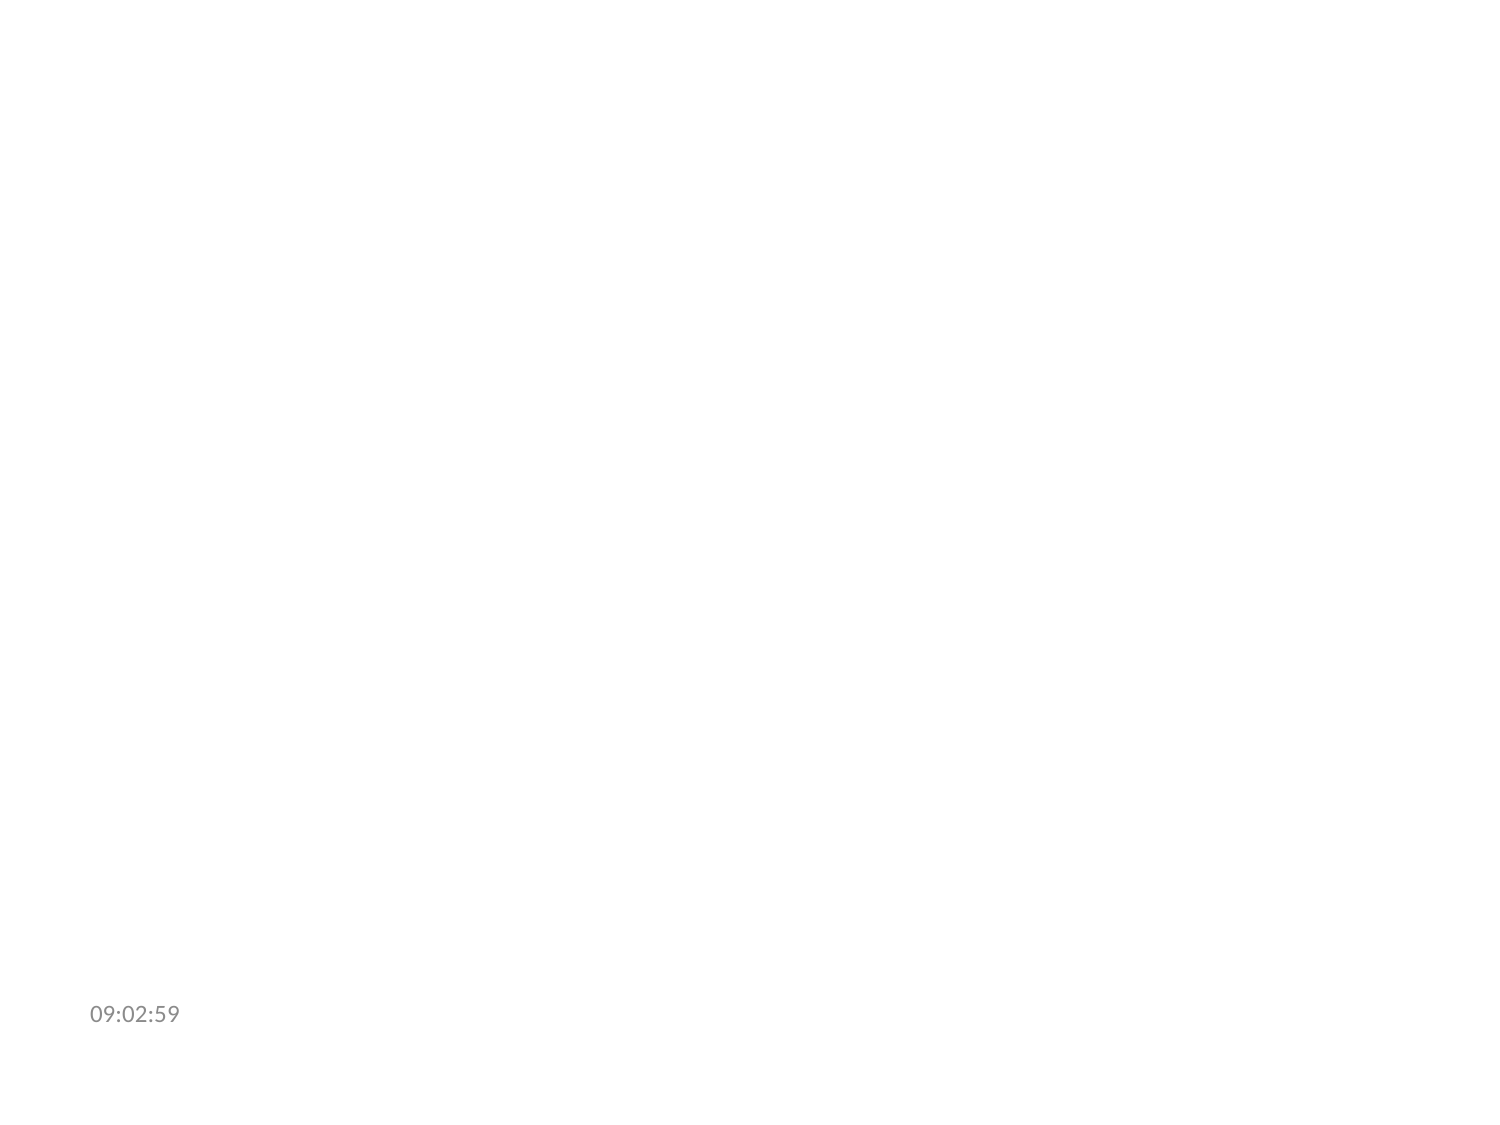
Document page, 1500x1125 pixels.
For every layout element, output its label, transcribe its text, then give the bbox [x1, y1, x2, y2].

text_box 15:35:09 [75, 982, 425, 1043]
